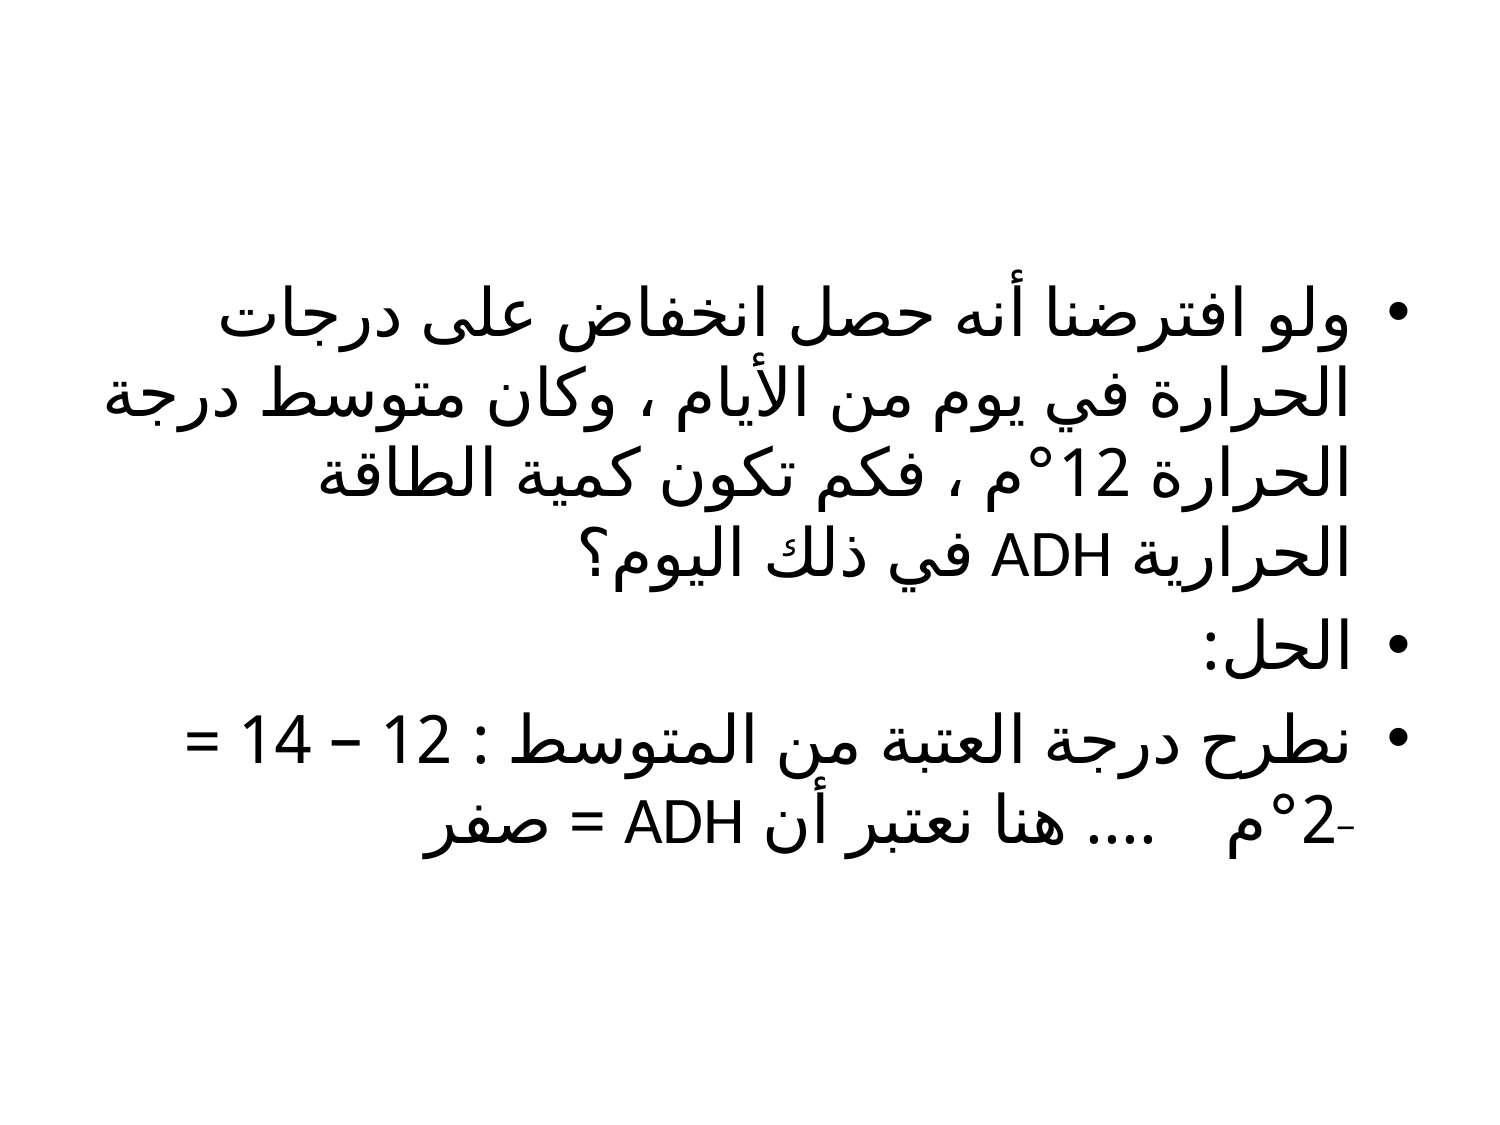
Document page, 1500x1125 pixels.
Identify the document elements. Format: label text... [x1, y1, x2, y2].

list ولو افترضنا أنه حصل انخفاض على درجات الحرارة في يوم من الأيام ، وكان متوسط درجة الحرارة 12°م ، فكم تكون كمية الطاقة الحرارية ADH في ذلك اليوم؟ الحل: نطرح درجة العتبة من المتوسط : 12 – 14 = _2°م .... هنا نعتبر أن ADH = صفر [75, 262, 1425, 1005]
